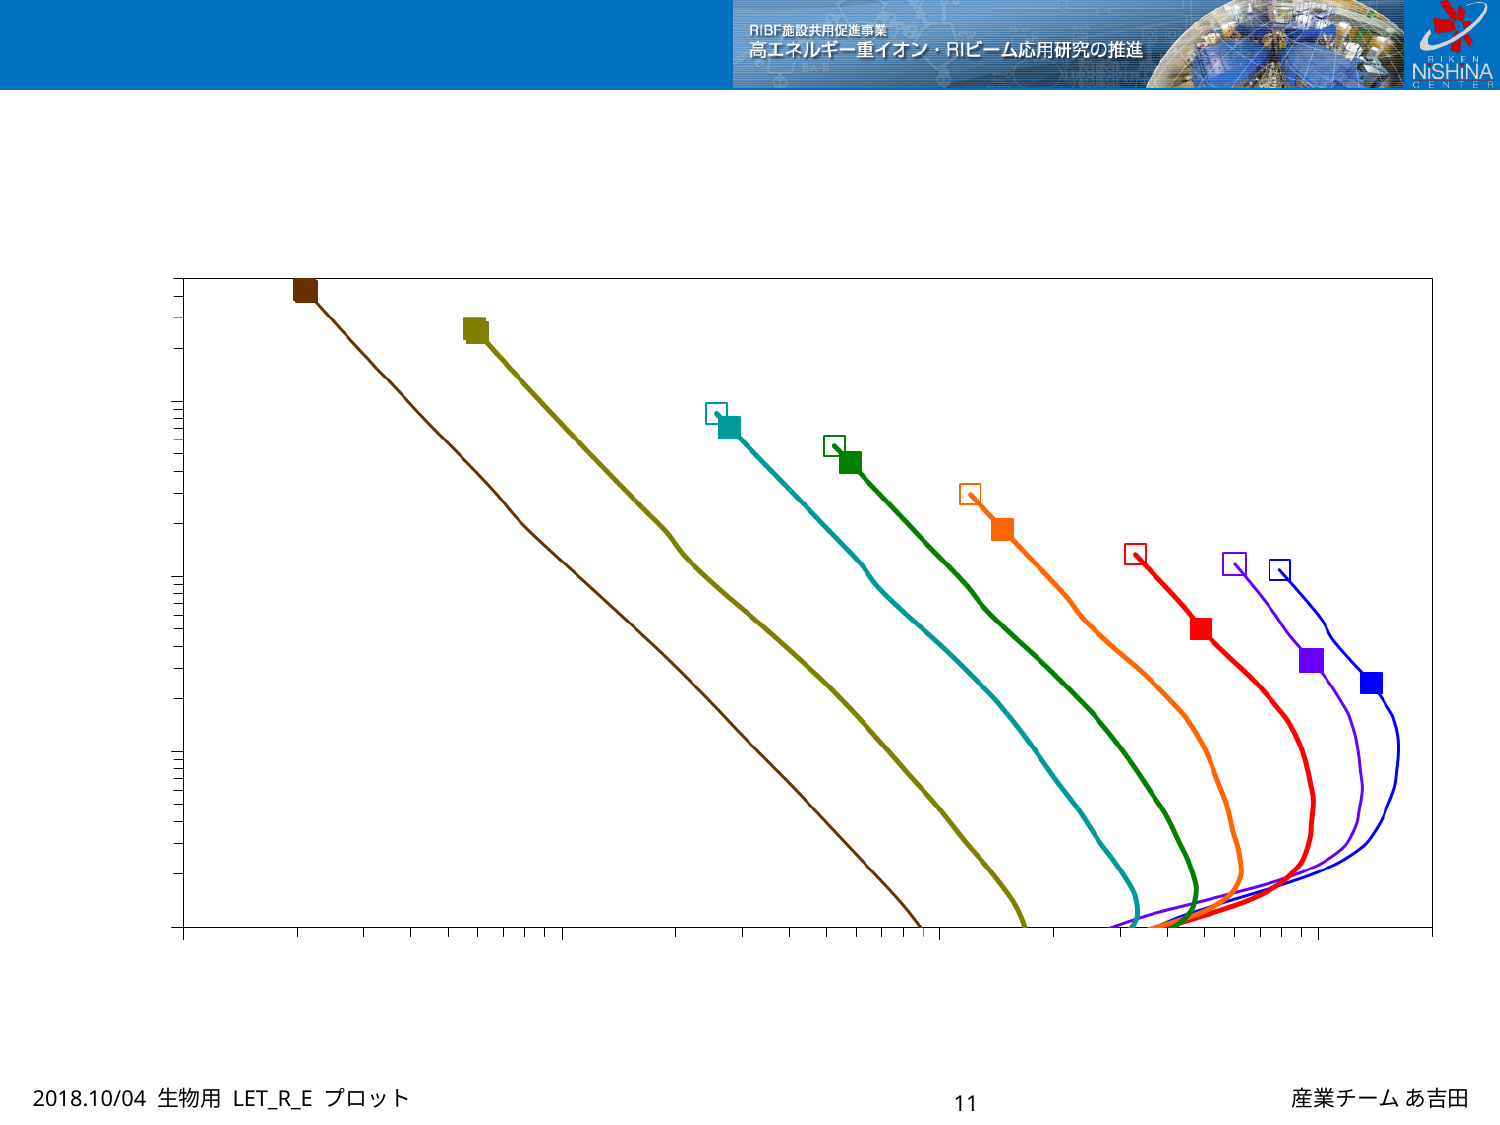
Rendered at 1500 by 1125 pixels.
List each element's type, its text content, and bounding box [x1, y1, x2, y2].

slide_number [17, 1081, 621, 1114]
picture [0, 0, 1500, 1053]
footer 産業チーム あ吉田 [1009, 1081, 1486, 1114]
slide_number 11 [643, 1081, 994, 1114]
